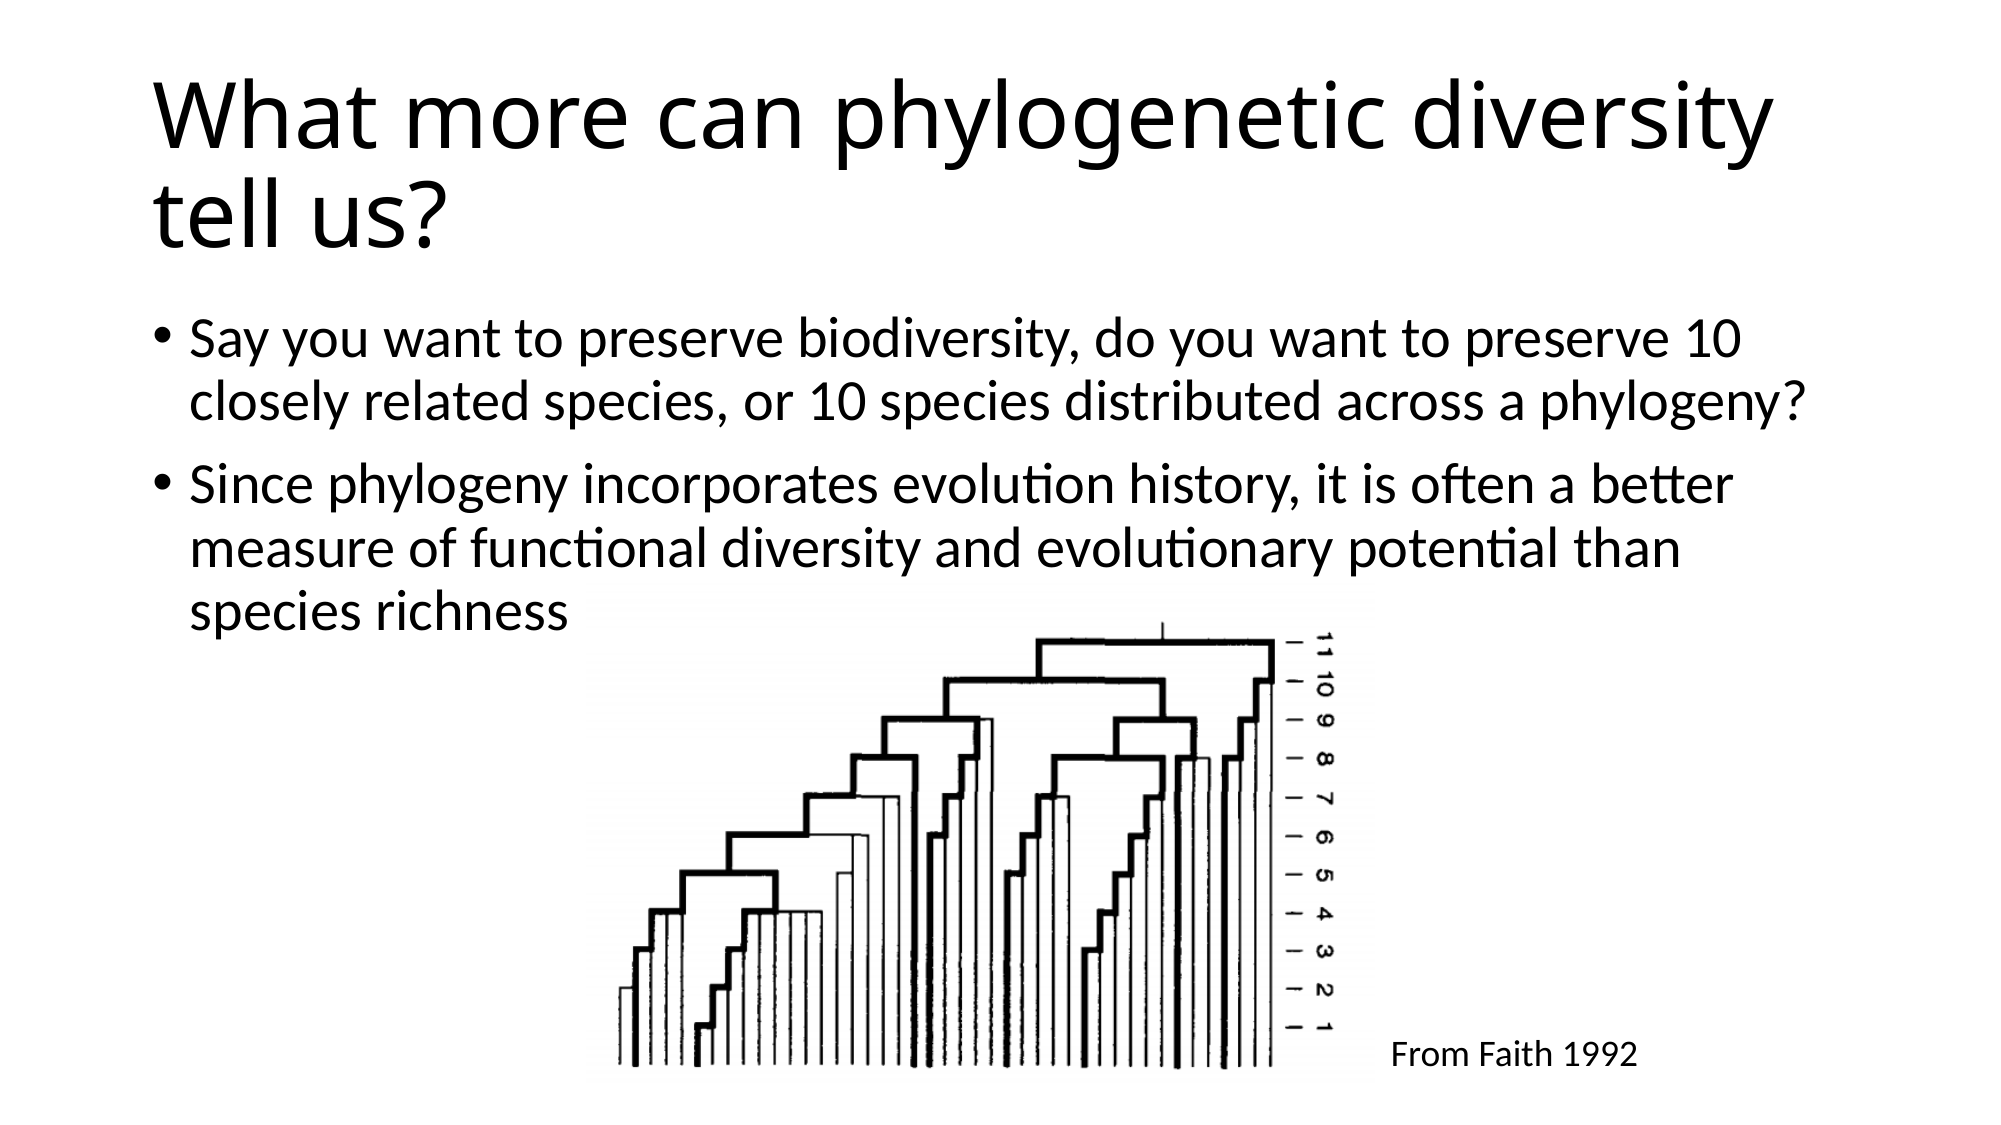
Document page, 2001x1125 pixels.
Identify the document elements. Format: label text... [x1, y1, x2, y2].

picture [586, 579, 1375, 1083]
title What more can phylogenetic diversity tell us? [137, 59, 1863, 278]
list Say you want to preserve biodiversity, do you want to preserve 10 closely related species, or 10 species distributed across a phylogeny? Since phylogeny incorporates evolution history, it is often a better measure of functional diversity and evolutionary potential than species richness [137, 299, 1863, 1014]
text_box From Faith 1992 [1376, 1021, 1654, 1082]
